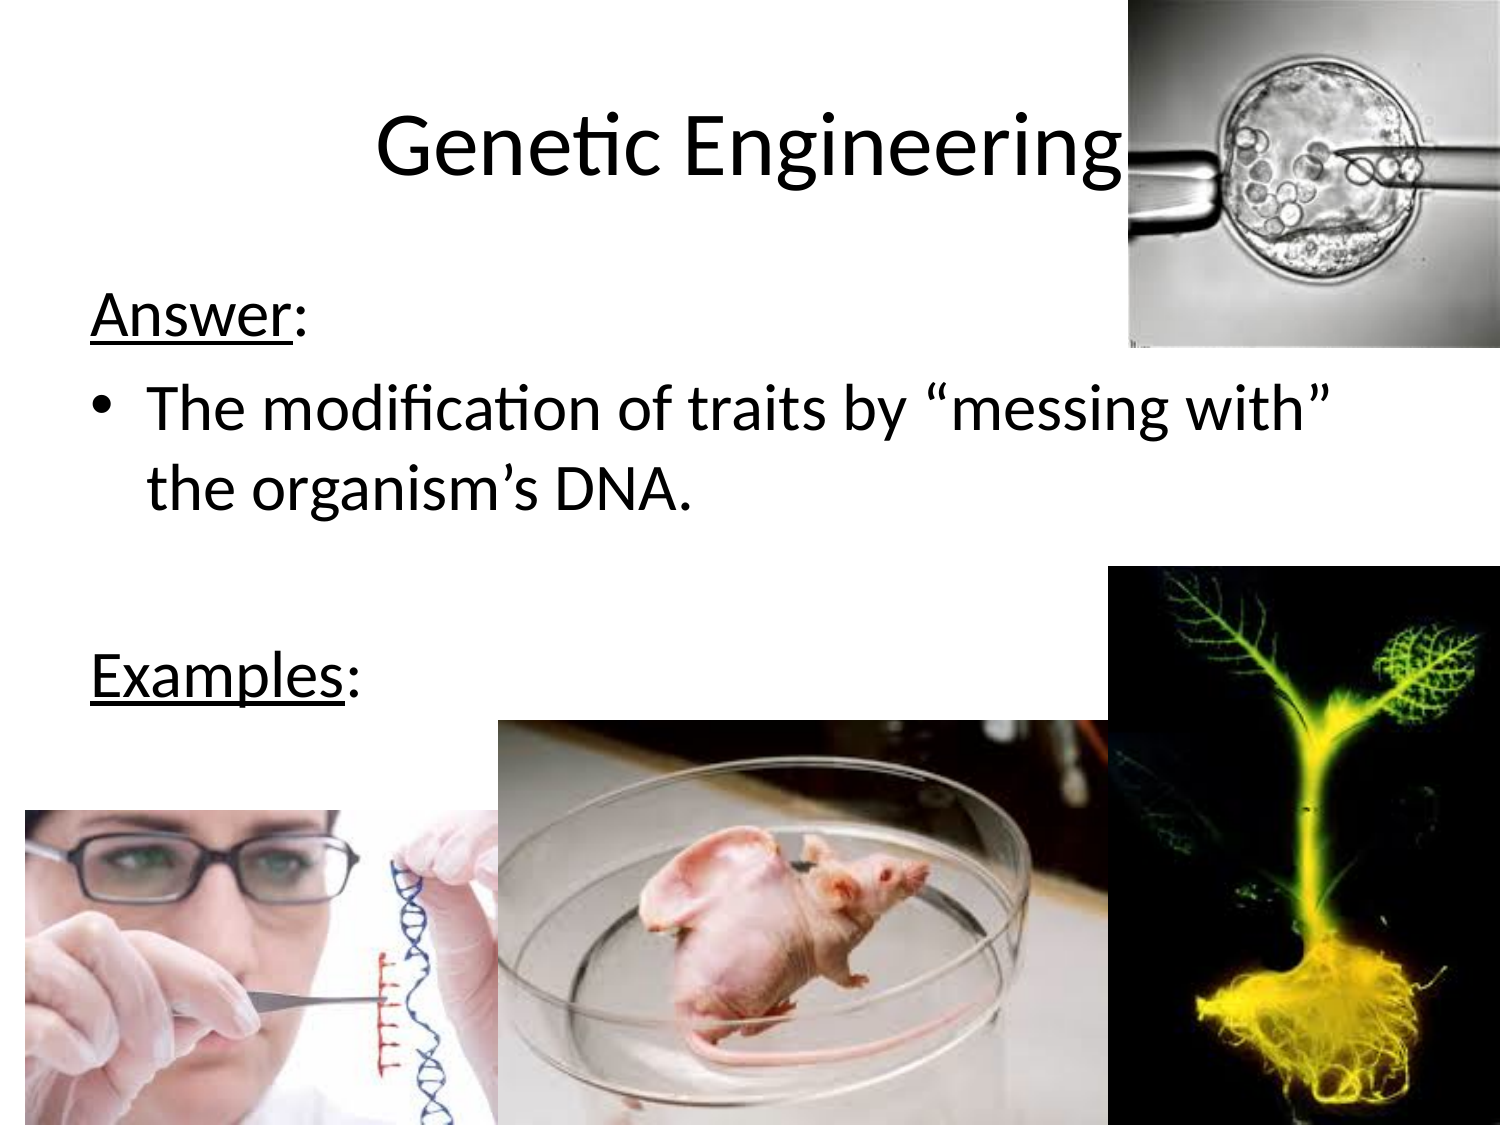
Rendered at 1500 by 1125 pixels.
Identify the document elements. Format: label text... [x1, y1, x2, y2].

picture [1127, 0, 1500, 348]
picture [25, 566, 1500, 1125]
list Answer: The modification of traits by “messing with” the organism’s DNA. Examples: [75, 262, 1425, 808]
title Genetic Engineering [75, 45, 1122, 233]
